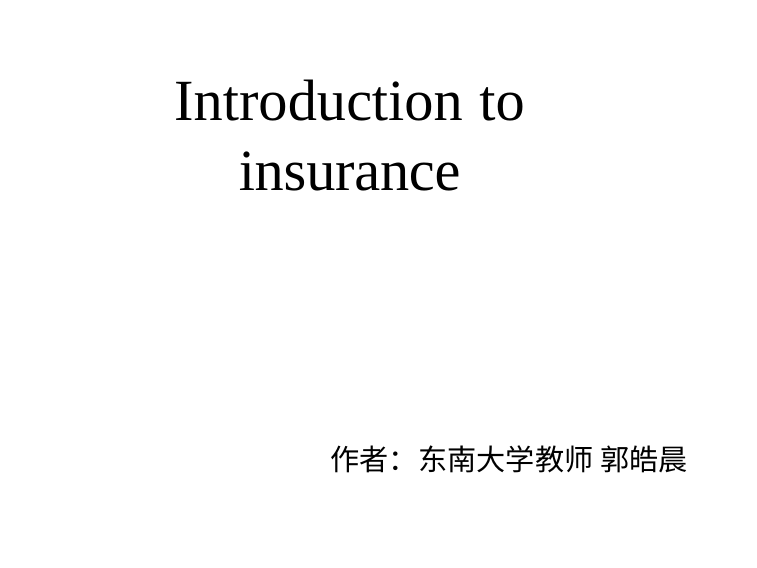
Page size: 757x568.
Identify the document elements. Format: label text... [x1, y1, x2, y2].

title Introduction to insurance [128, 59, 569, 203]
text_box 作者：东南大学教师 郭皓晨 [315, 433, 716, 484]
